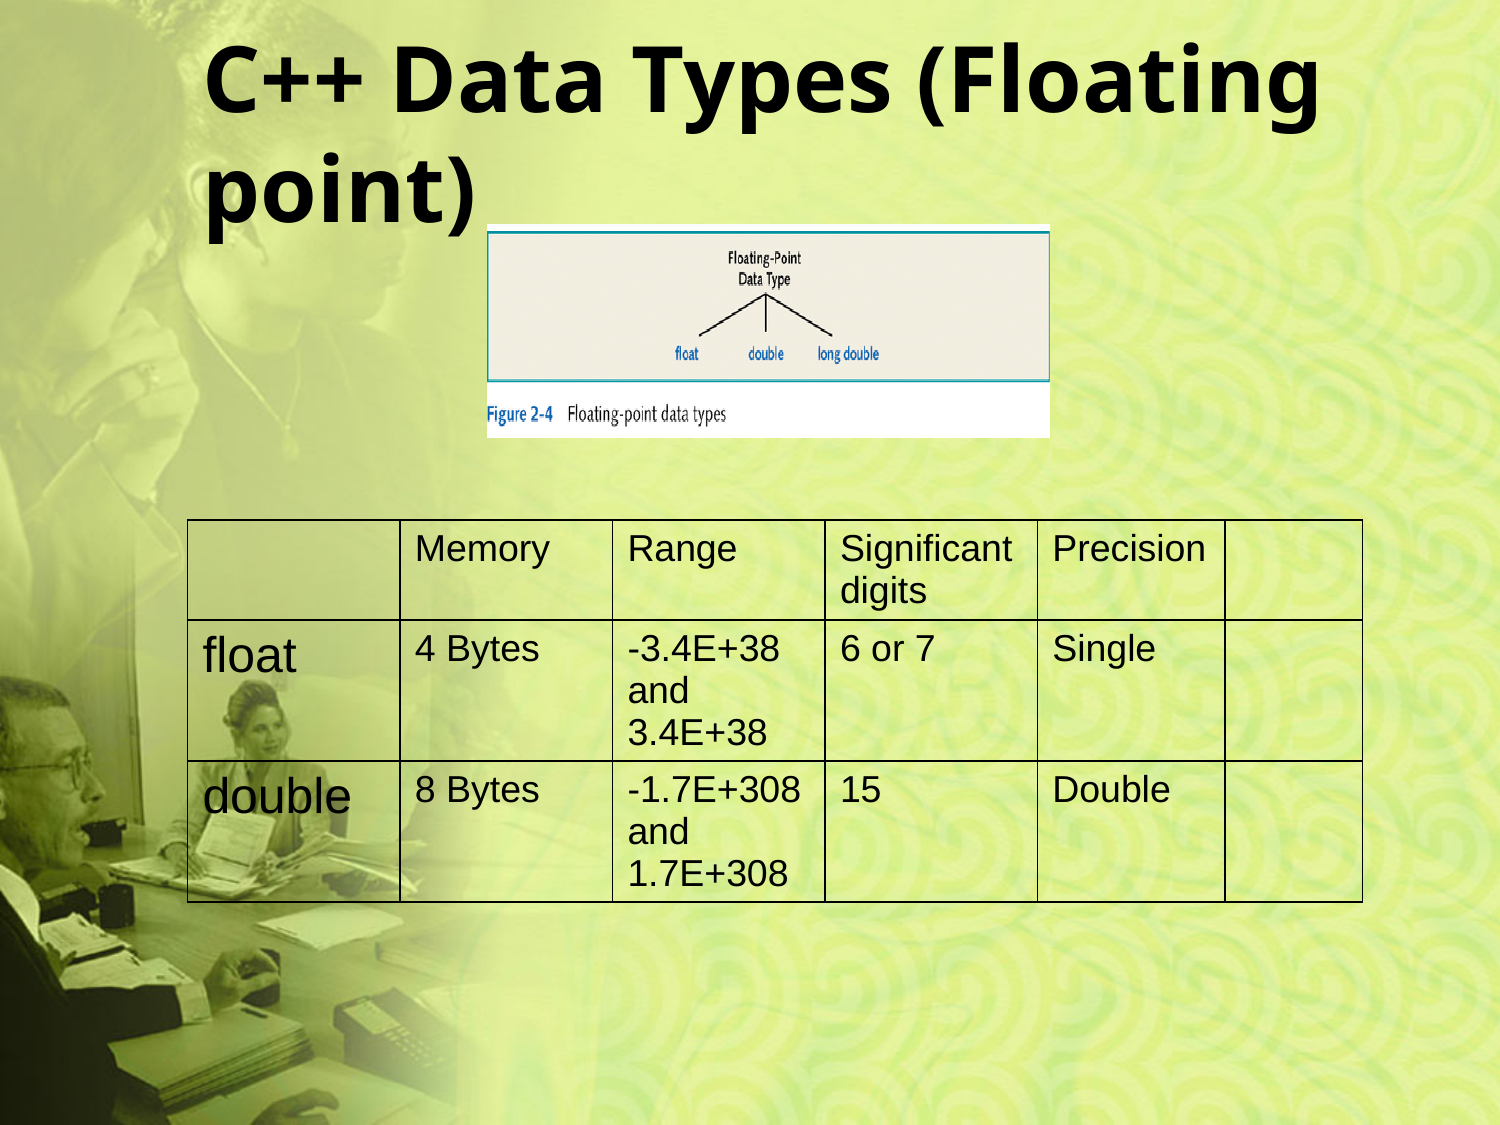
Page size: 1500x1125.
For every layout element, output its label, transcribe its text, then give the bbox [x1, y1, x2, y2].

title C++ Data Types (Floating point) [187, 62, 1463, 200]
table_header Memory [401, 521, 612, 619]
table_cell Single [1038, 621, 1224, 760]
table_cell 4 Bytes [401, 621, 612, 760]
table_header [1226, 521, 1362, 619]
table_header [188, 521, 399, 619]
table_cell -3.4E+38 and 3.4E+38 [613, 621, 824, 760]
table_cell Double [1038, 762, 1224, 901]
table_cell float [188, 621, 399, 760]
table_cell 6 or 7 [826, 621, 1037, 760]
table_cell [1226, 762, 1362, 901]
table_header Significant digits [826, 521, 1037, 619]
table_cell [1226, 621, 1362, 760]
picture [0, 0, 1500, 1125]
table_cell double [188, 762, 399, 901]
table_cell 15 [826, 762, 1037, 901]
table_header Precision [1038, 521, 1224, 619]
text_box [487, 224, 1051, 438]
table_cell -1.7E+308 and 1.7E+308 [613, 762, 824, 901]
table_header Range [613, 521, 824, 619]
table_cell 8 Bytes [401, 762, 612, 901]
